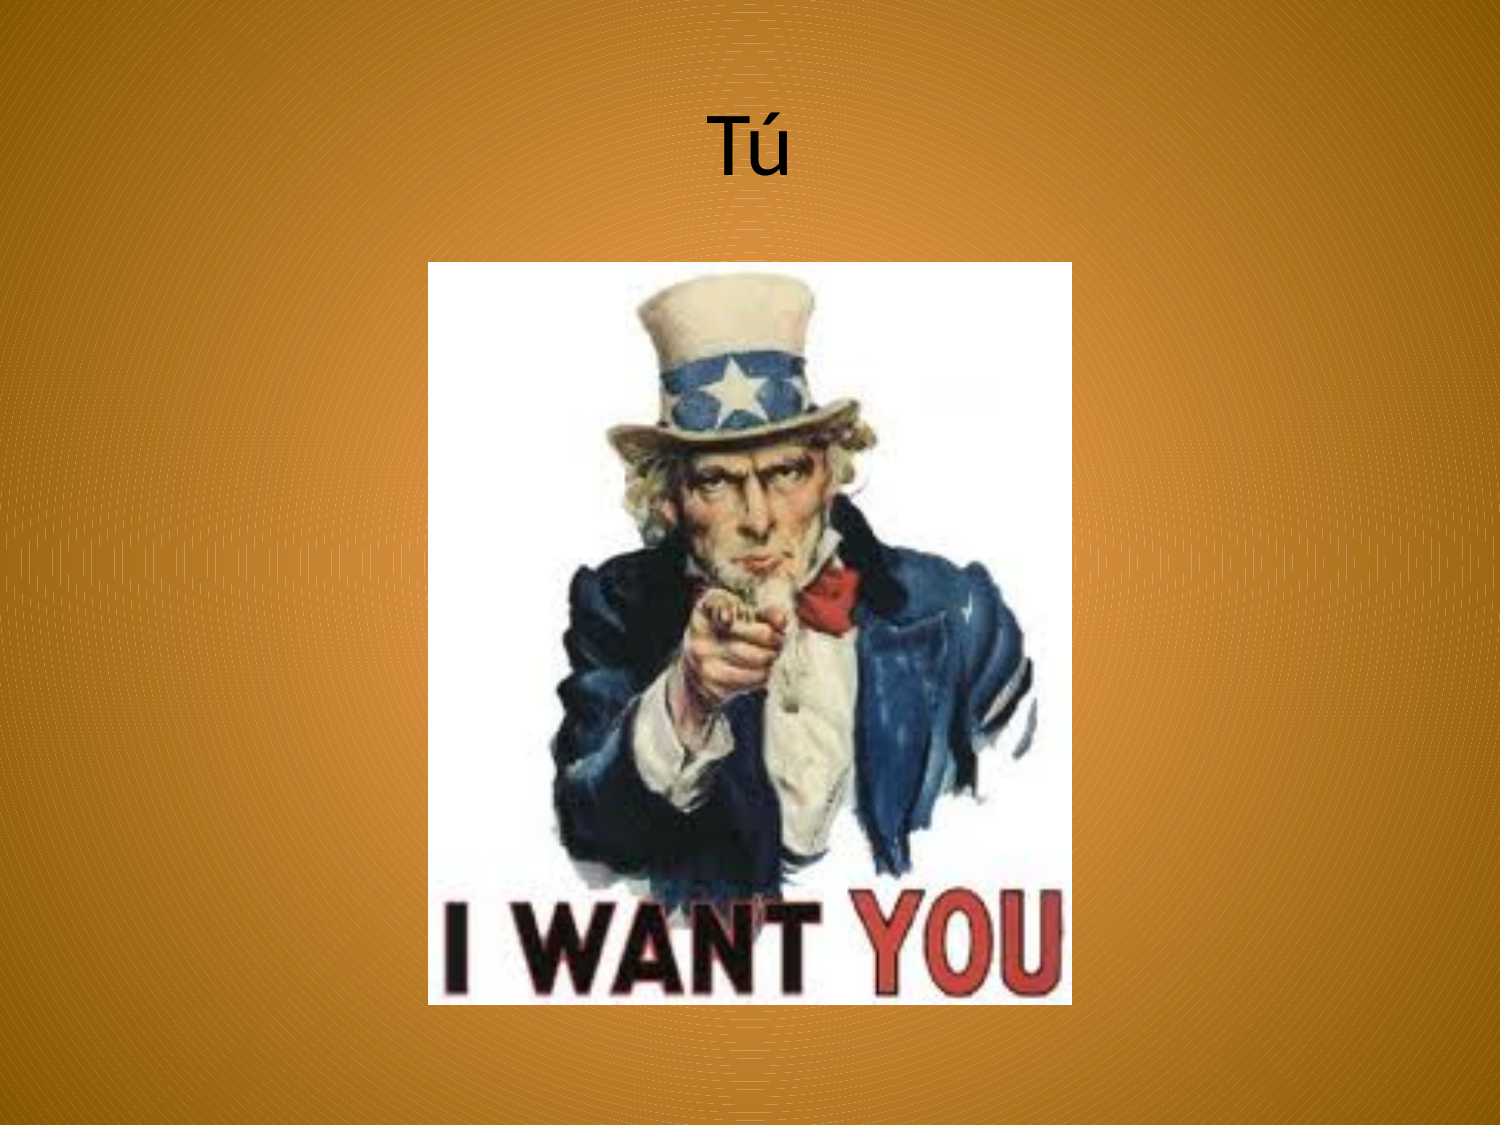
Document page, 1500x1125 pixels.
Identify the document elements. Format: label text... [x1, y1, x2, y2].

title Tú [75, 45, 1425, 233]
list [74, 262, 1426, 1006]
